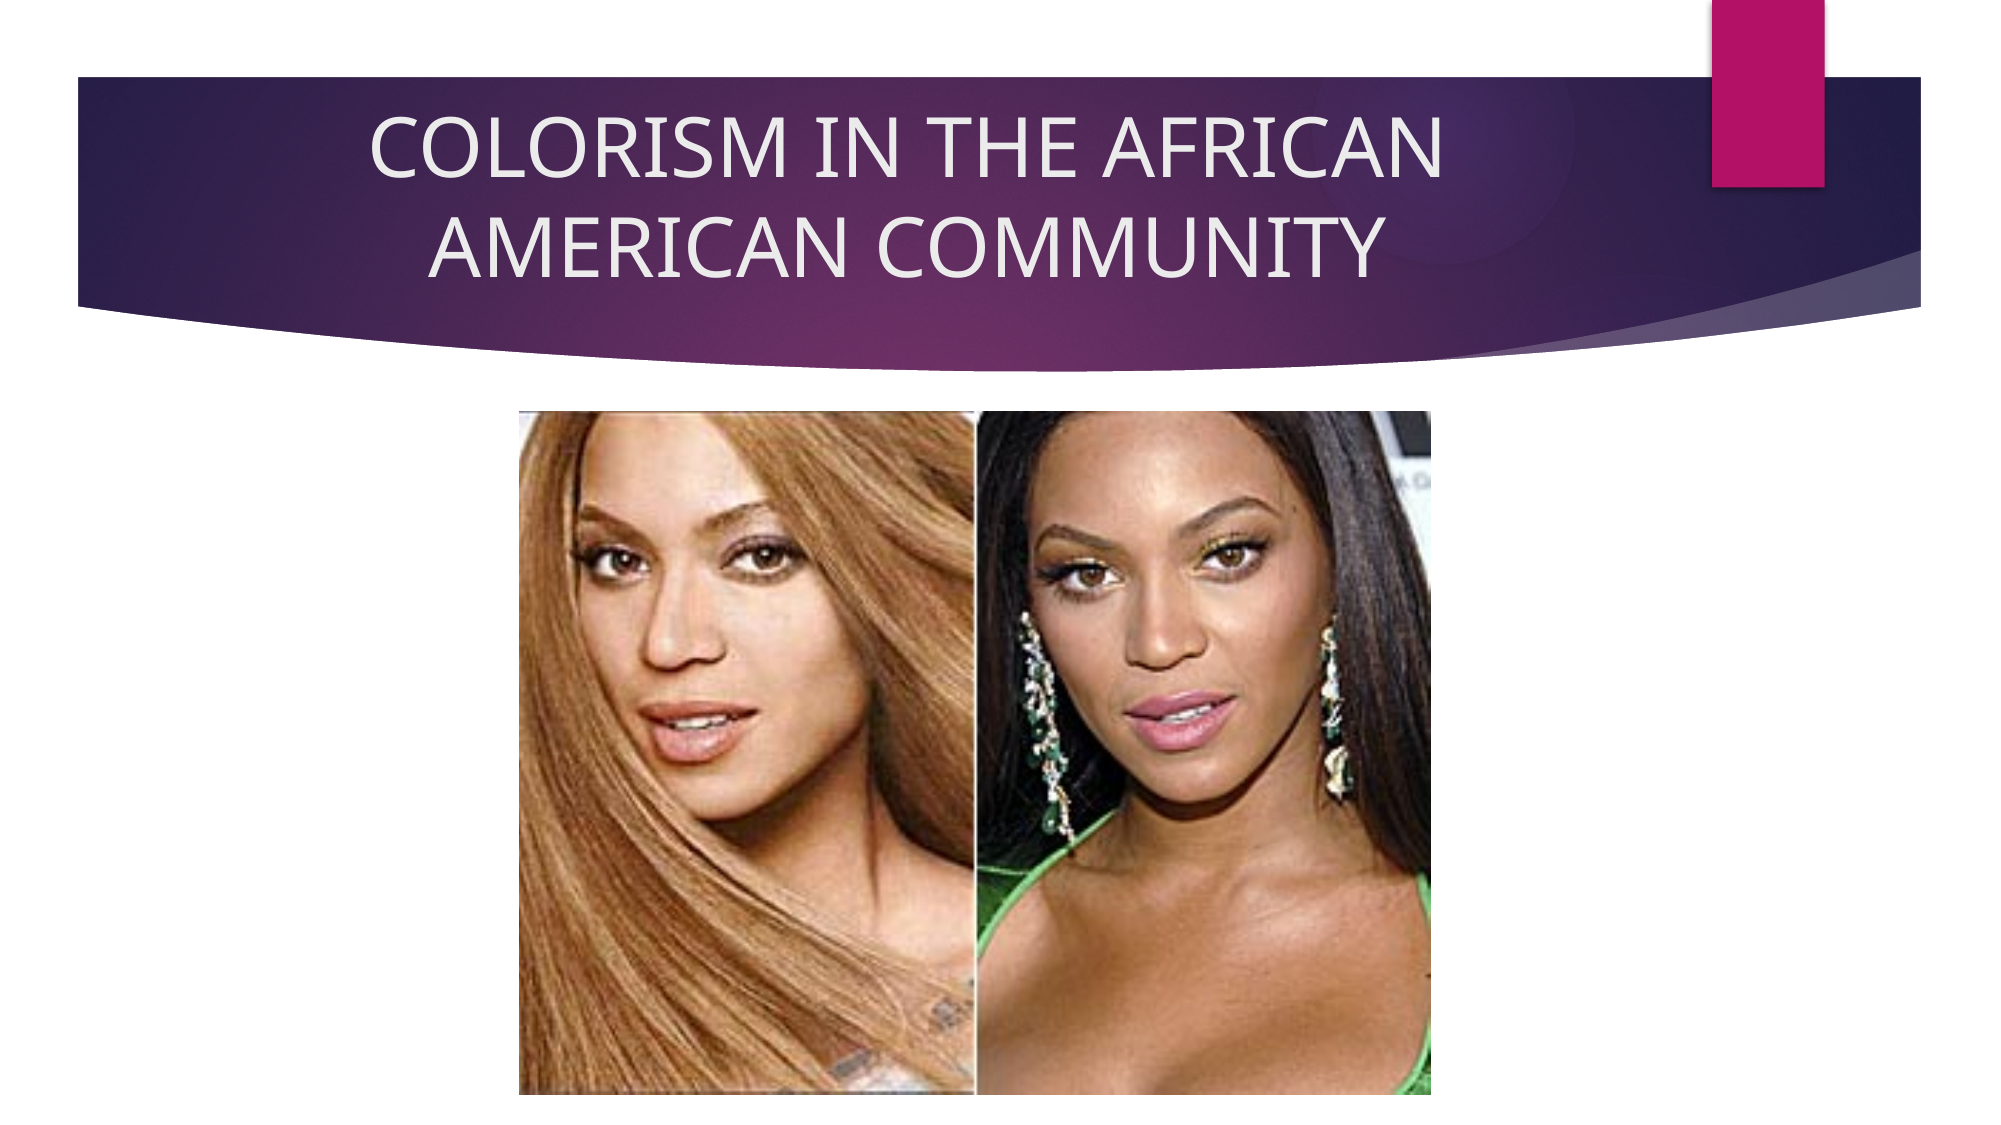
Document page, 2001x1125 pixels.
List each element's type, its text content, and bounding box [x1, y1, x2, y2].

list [519, 411, 1431, 1096]
title COLORISM IN THE AFRICAN AMERICAN COMMUNITY [189, 69, 1627, 319]
